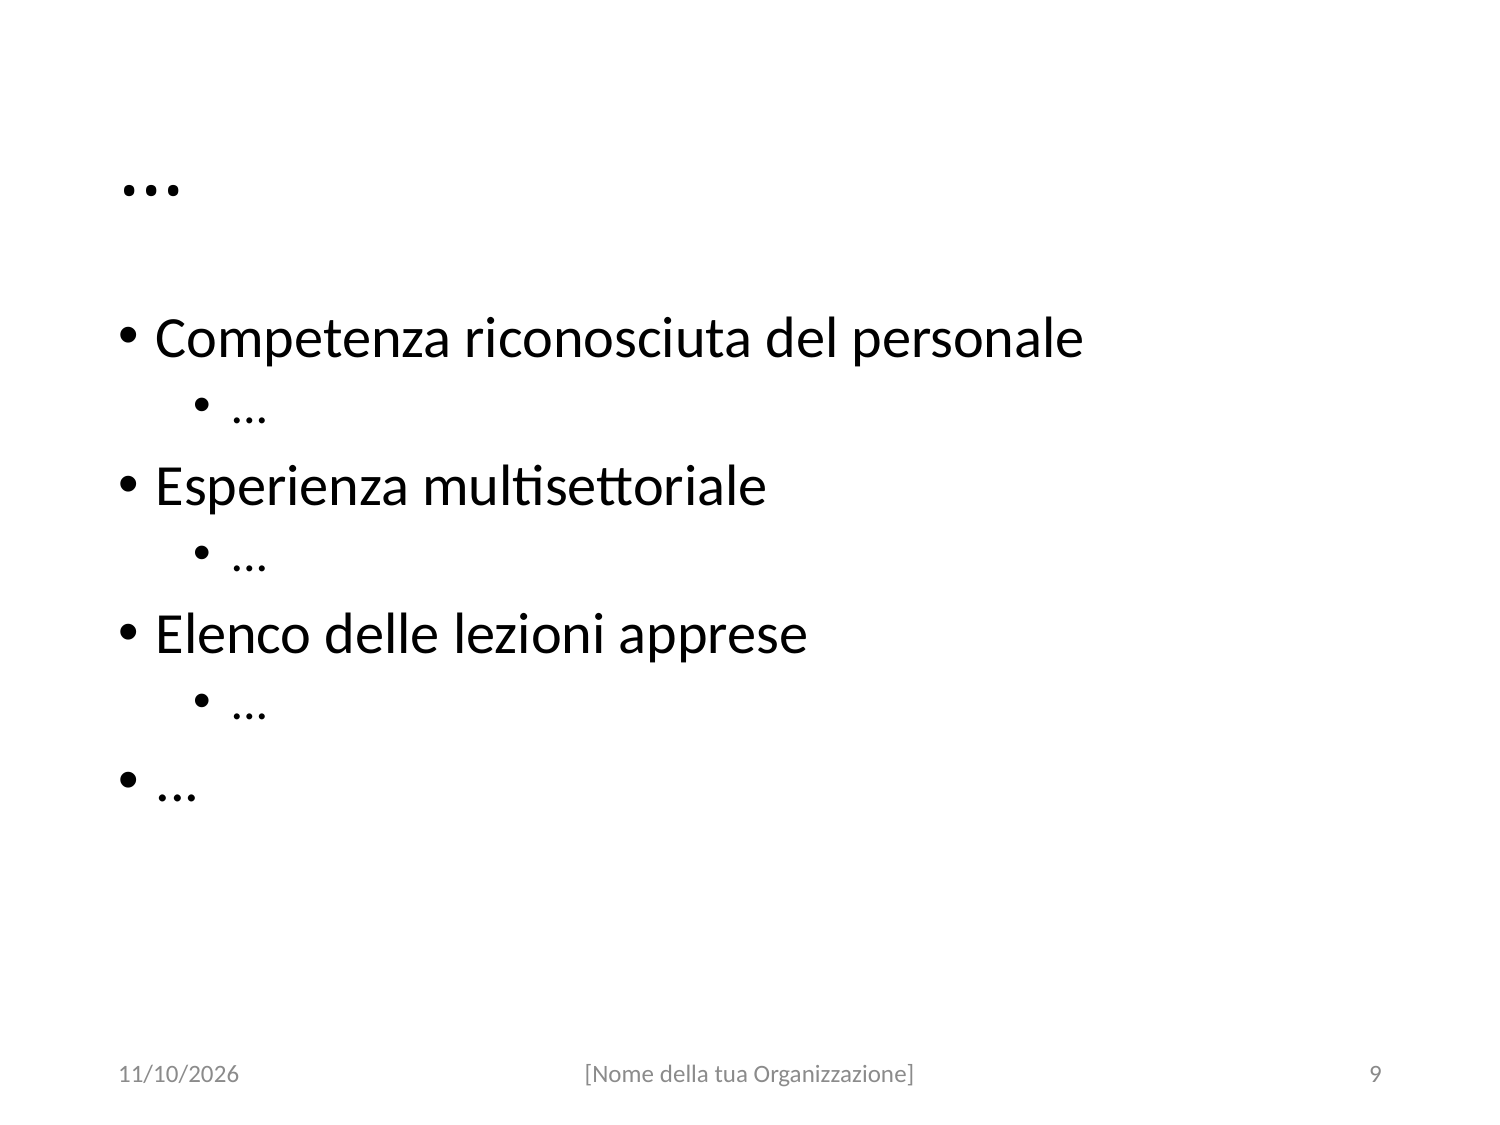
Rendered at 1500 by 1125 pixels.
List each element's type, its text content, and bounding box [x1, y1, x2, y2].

slide_number 9 [1059, 1042, 1397, 1103]
title ... [103, 59, 1397, 278]
slide_number 29-Jun-18 [103, 1042, 441, 1103]
footer [Nome della tua Organizzazione] [496, 1042, 1004, 1103]
list Competenza riconosciuta del personale ... Esperienza multisettoriale ... Elenco delle lezioni apprese ... ... [103, 299, 1397, 1014]
